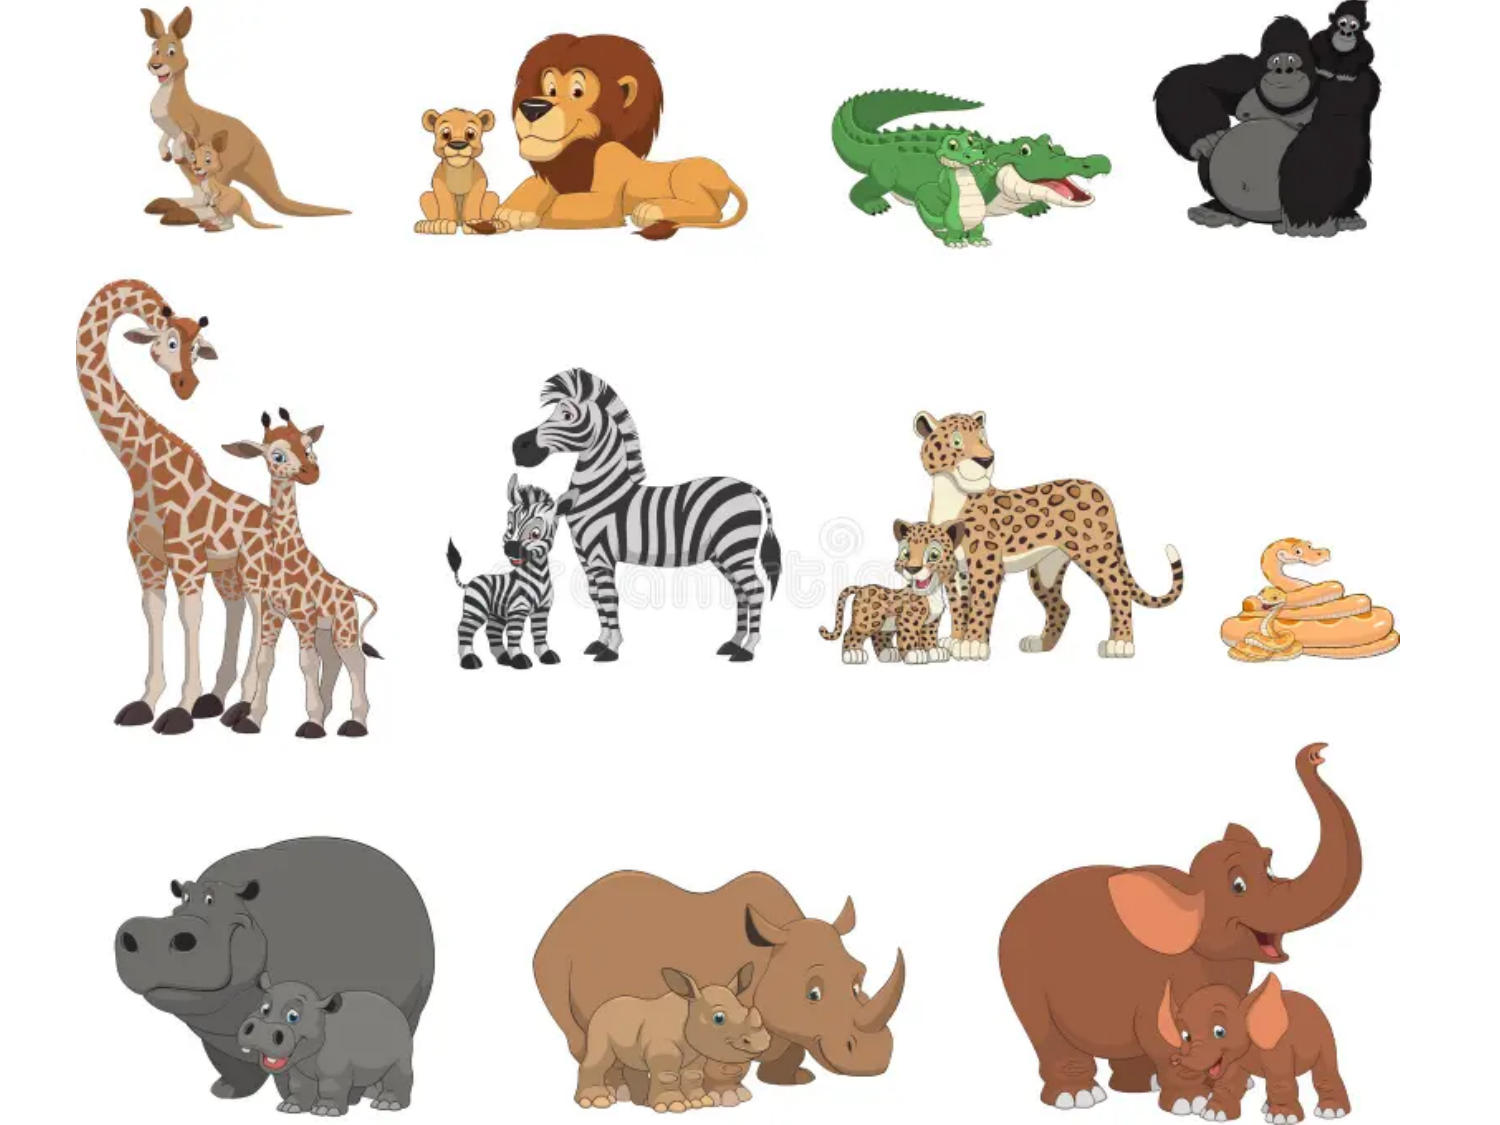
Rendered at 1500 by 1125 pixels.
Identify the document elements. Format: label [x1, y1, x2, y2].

picture [76, 0, 1400, 1125]
